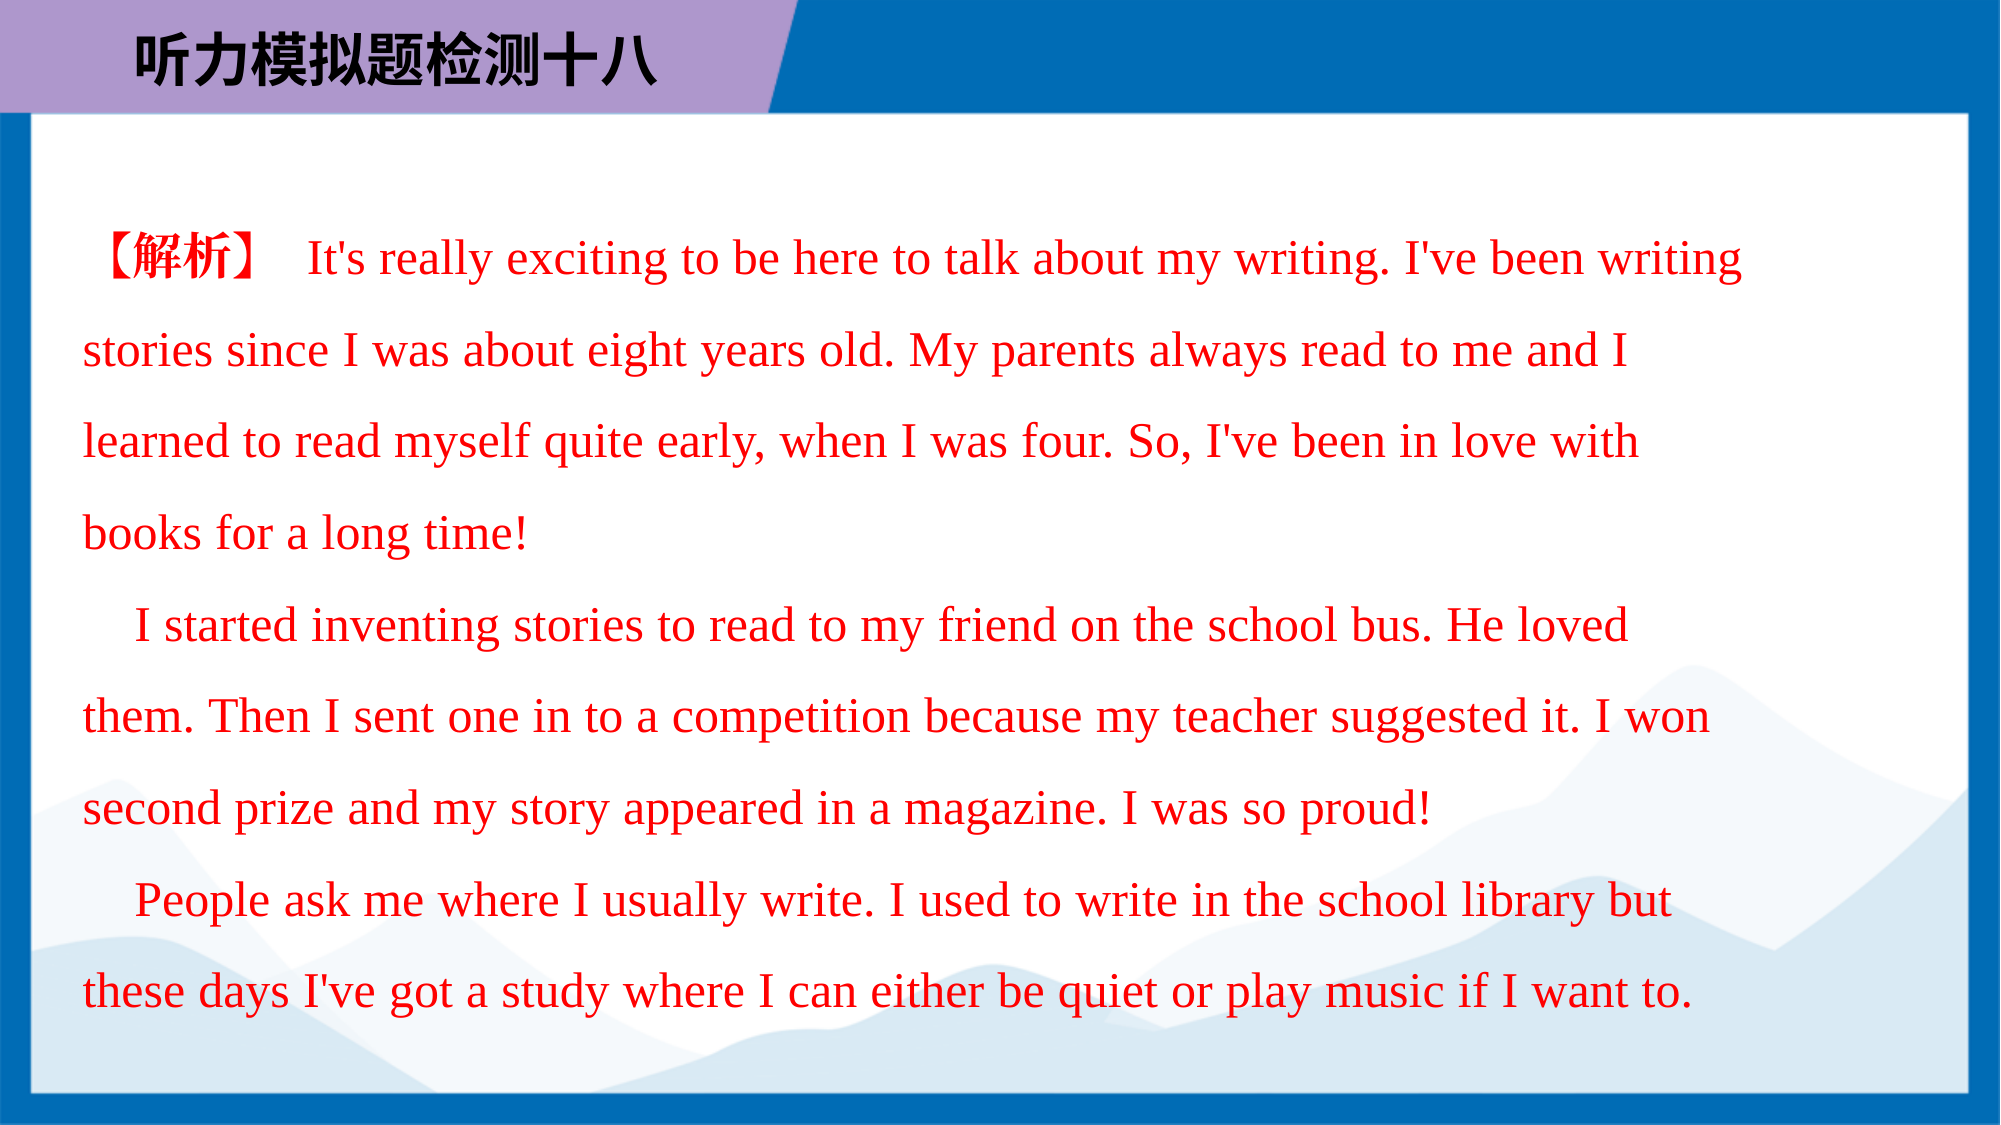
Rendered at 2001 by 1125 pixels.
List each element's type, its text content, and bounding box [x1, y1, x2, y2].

text_box 【解析】 It's really exciting to be here to talk about my writing. I've been writing stories since I was about eight years old. My parents always read to me and I learned to read myself quite early, when I was four. So, I've been in love with books for a long time! I started inventing stories to read to my friend on the school bus. He loved them. Then I sent one in to a competition because my teacher suggested it. I won second prize and my story appeared in a magazine. I was so proud! People ask me where I usually write. I used to write in the school library but these days I've got a study where I can either be quiet or play music if I want to. [82, 192, 1917, 1018]
picture [0, 0, 2000, 1125]
